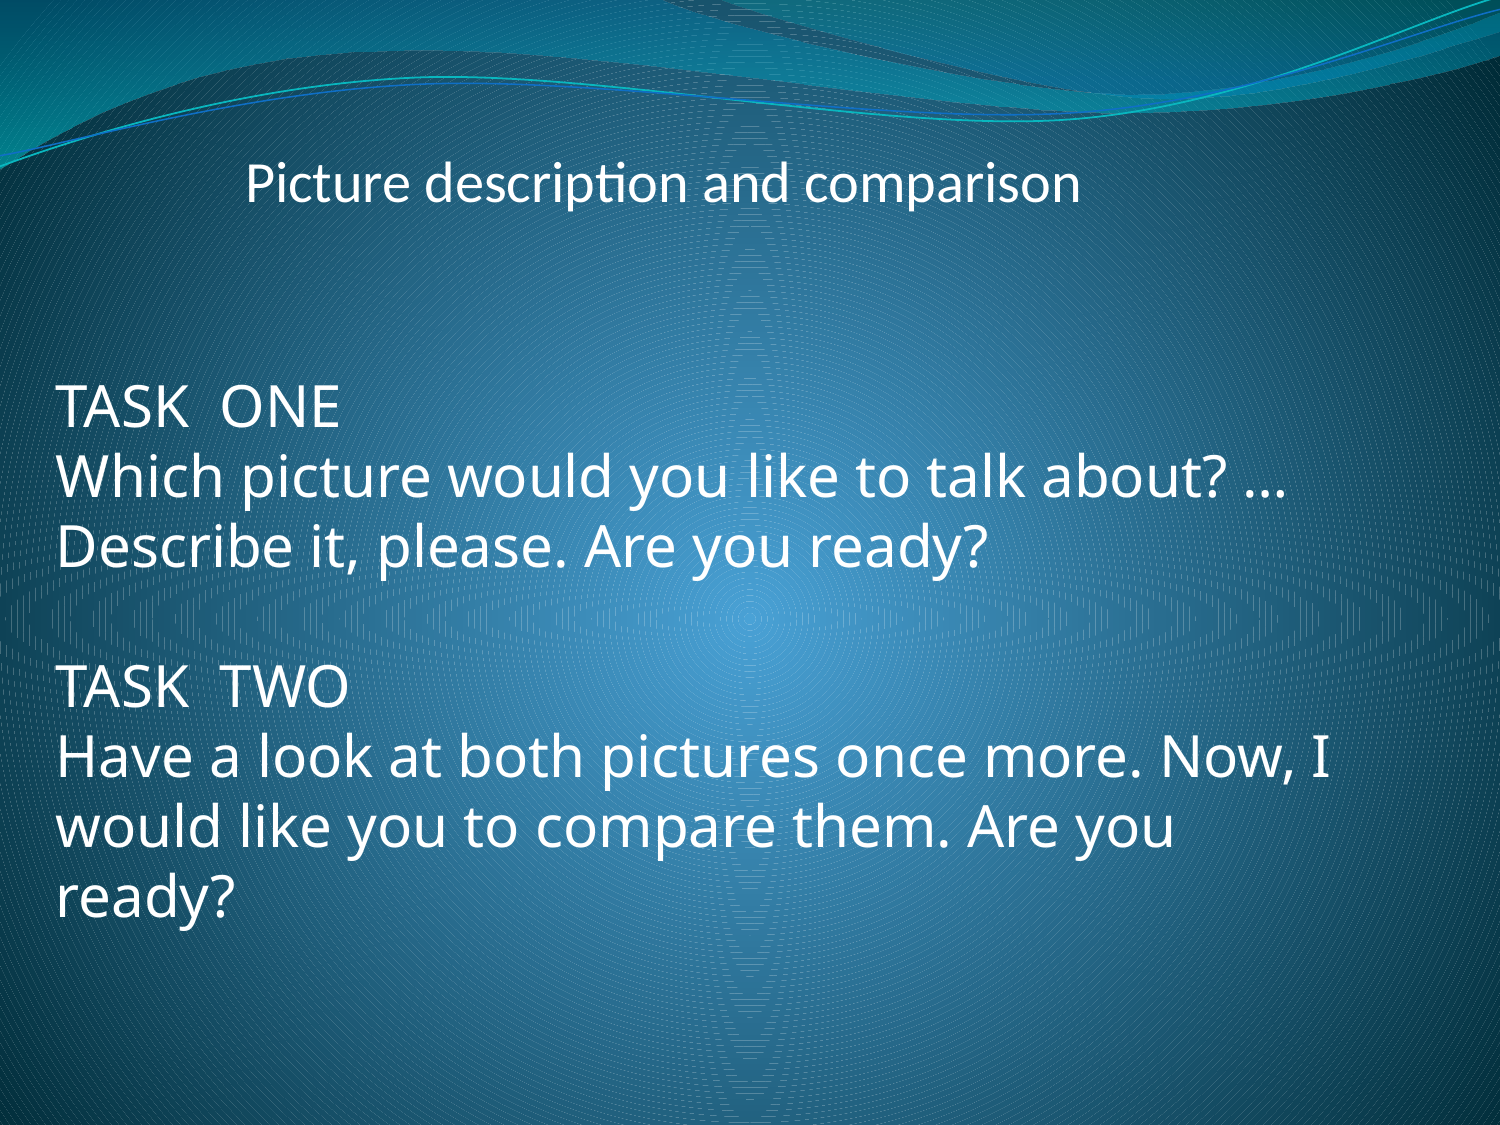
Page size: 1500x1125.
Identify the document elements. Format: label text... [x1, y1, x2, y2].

text_box Picture description and comparison [230, 137, 1246, 222]
text_box TASK ONE Which picture would you like to talk about? … Describe it, please. Are you ready? TASK TWO Have a look at both pictures once more. Now, I would like you to compare them. Are you ready? [41, 361, 1371, 937]
